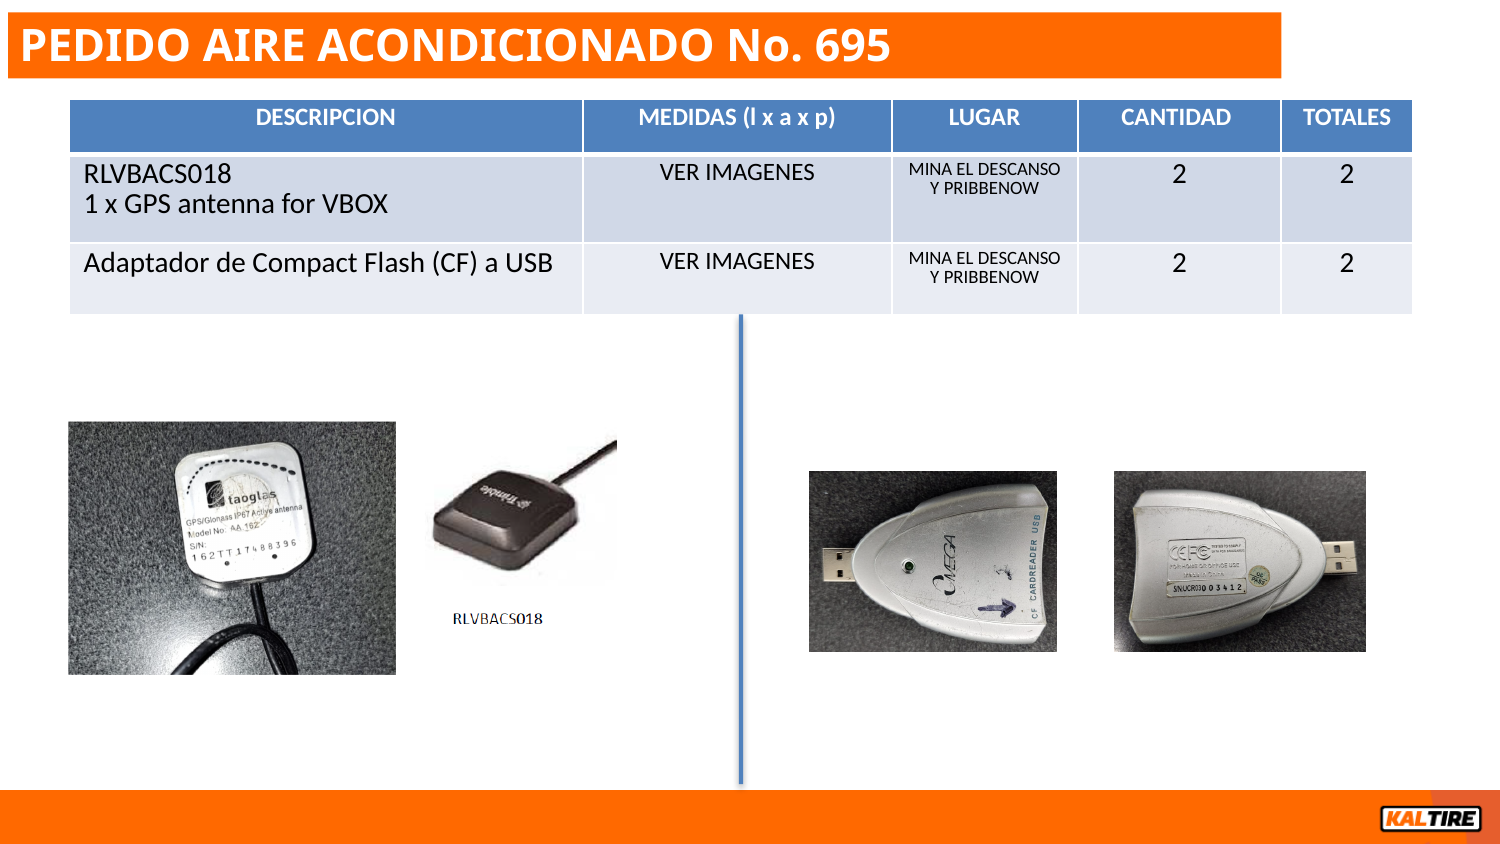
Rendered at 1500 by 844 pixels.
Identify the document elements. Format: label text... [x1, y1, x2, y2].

text_box PEDIDO AIRE ACONDICIONADO No. 695 [8, 12, 1282, 79]
table_header DESCRIPCION [70, 100, 582, 152]
table_cell 2 [1079, 157, 1280, 242]
table_cell 2 [1282, 157, 1412, 242]
table_cell Adaptador de Compact Flash (CF) a USB [70, 244, 582, 314]
table_header TOTALES [1282, 100, 1412, 152]
picture [0, 790, 1500, 844]
table_header LUGAR [893, 100, 1077, 152]
picture [809, 471, 1057, 652]
table_cell VER IMAGENES [584, 244, 891, 314]
table_cell 2 [1282, 244, 1412, 314]
table_cell RLVBACS018 1 x GPS antenna for VBOX [70, 157, 582, 242]
table_cell VER IMAGENES [584, 157, 891, 242]
picture [69, 384, 684, 712]
table_header MEDIDAS (l x a x p) [584, 100, 891, 152]
table_cell 2 [1079, 244, 1280, 314]
picture [1114, 471, 1366, 652]
table_cell MINA EL DESCANSO Y PRIBBENOW [893, 244, 1077, 314]
table_header CANTIDAD [1079, 100, 1280, 152]
table_cell MINA EL DESCANSO Y PRIBBENOW [893, 157, 1077, 242]
